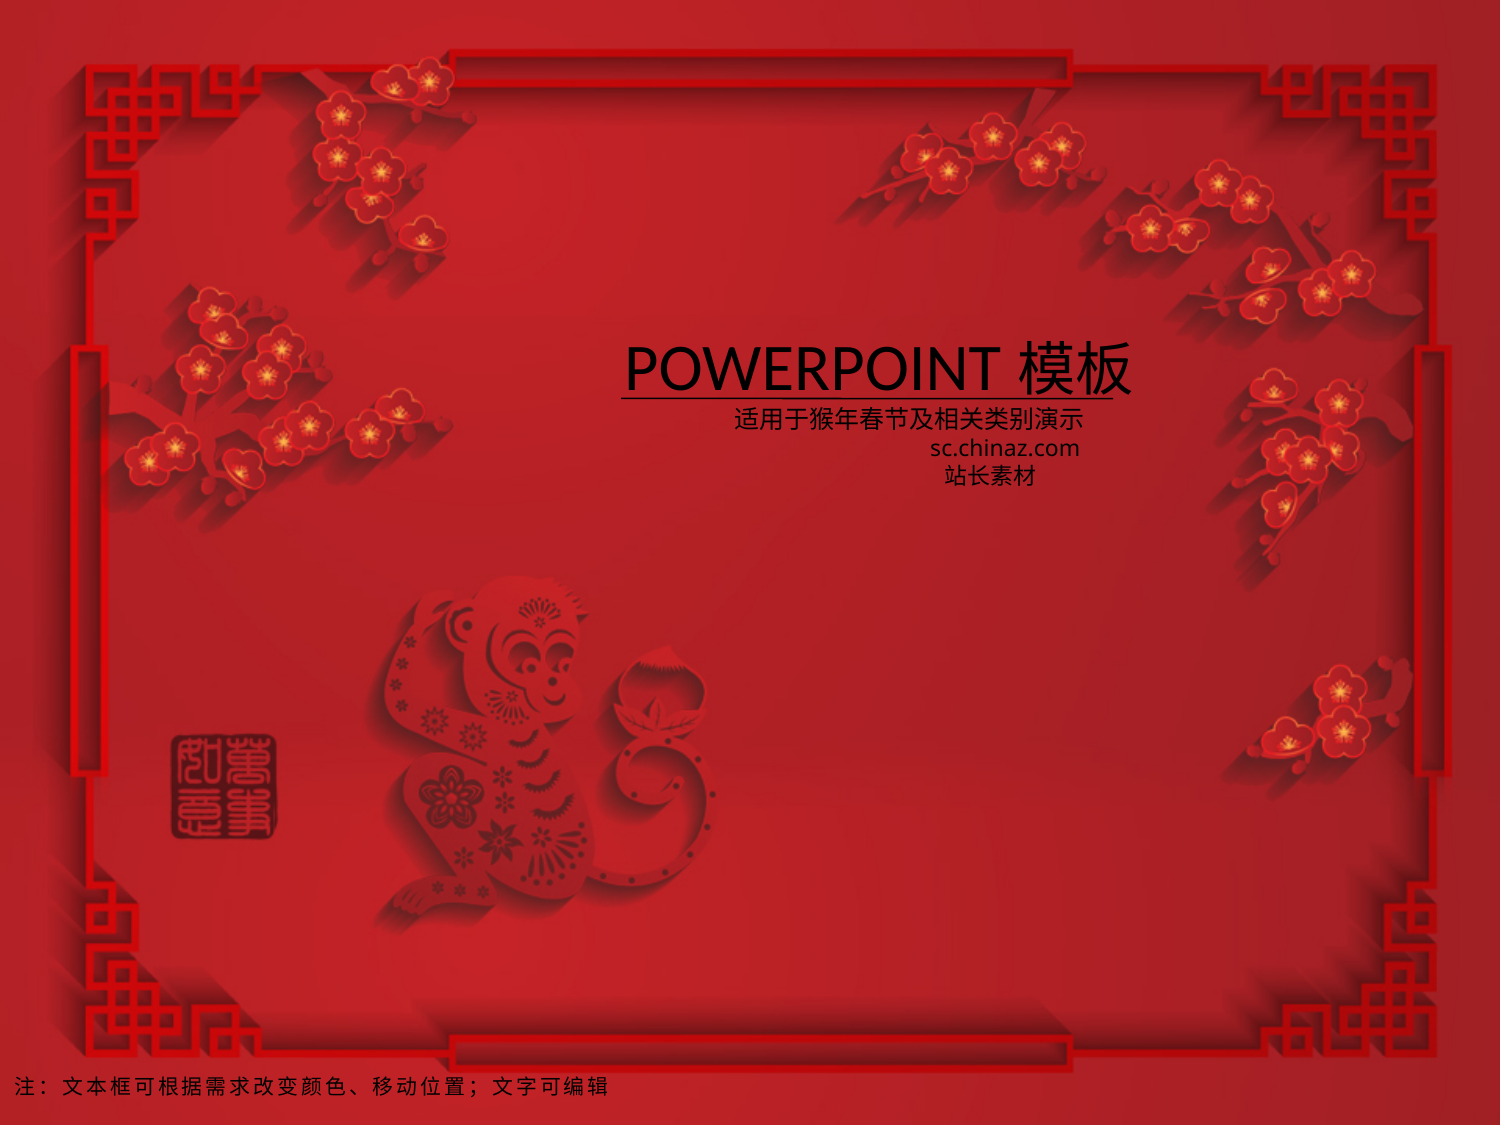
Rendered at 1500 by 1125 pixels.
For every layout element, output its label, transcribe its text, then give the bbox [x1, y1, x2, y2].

picture [0, 0, 1500, 1125]
text_box POWERPOINT模板 适用于猴年春节及相关类别演示 sc.chinaz.com 站长素材 [609, 316, 1407, 551]
text_box 注：文本框可根据需求改变颜色、移动位置；文字可编辑 [0, 1066, 633, 1125]
